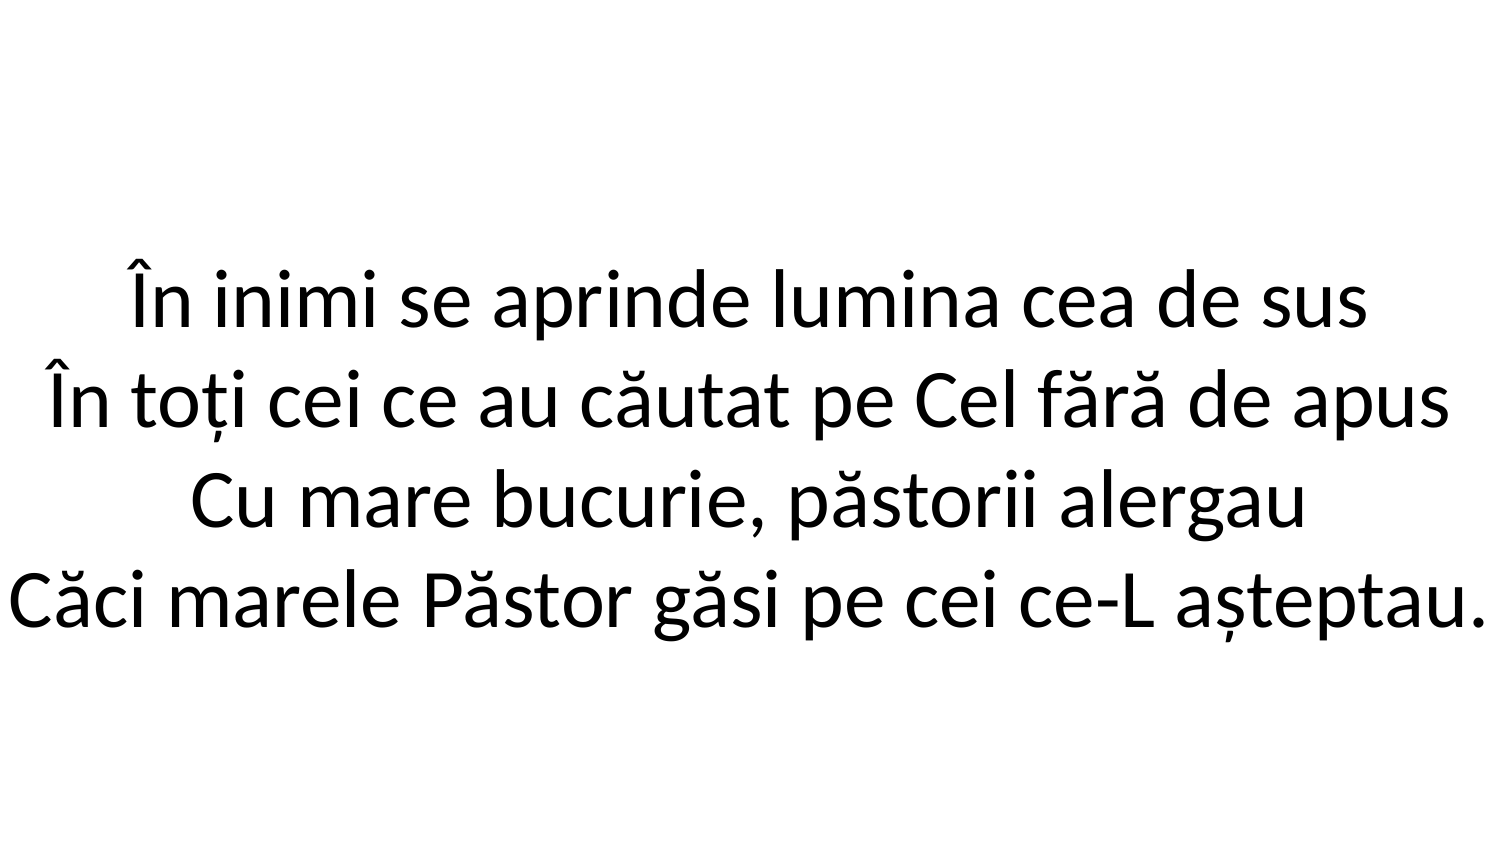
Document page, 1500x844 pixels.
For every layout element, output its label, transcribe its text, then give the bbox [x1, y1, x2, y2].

text_box În inimi se aprinde lumina cea de sus În toți cei ce au căutat pe Cel fără de apus Cu mare bucurie, păstorii alergau Căci marele Păstor găsi pe cei ce-L așteptau. [0, 192, 1500, 652]
